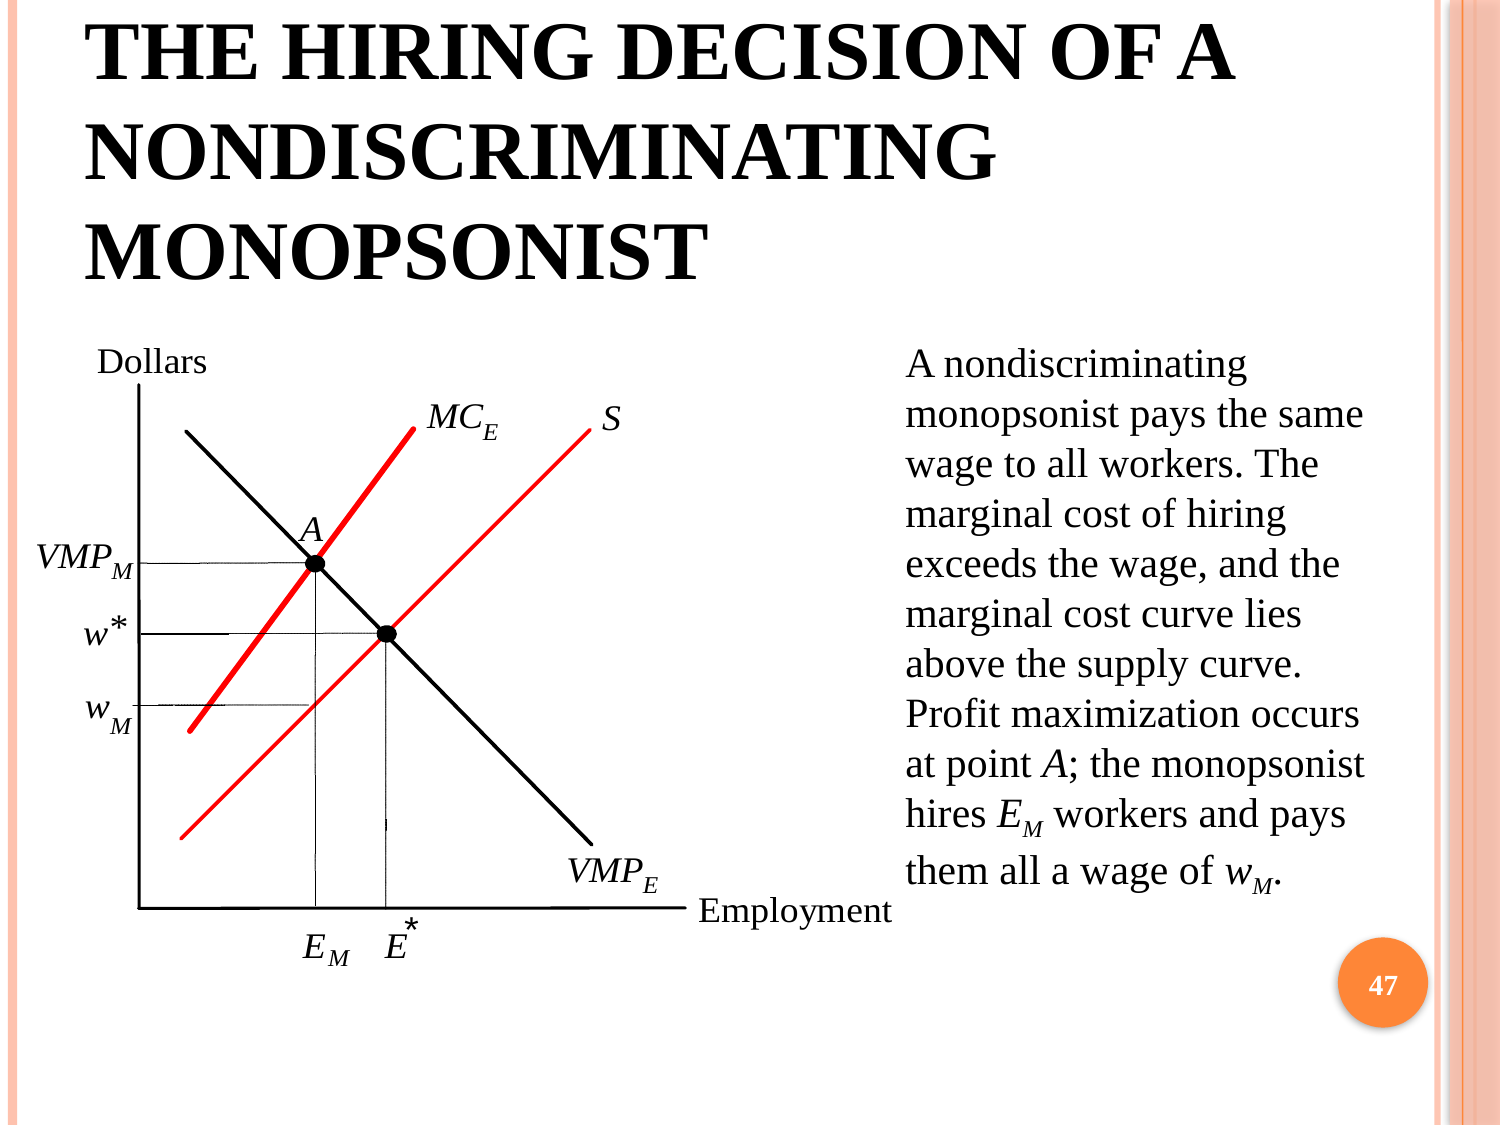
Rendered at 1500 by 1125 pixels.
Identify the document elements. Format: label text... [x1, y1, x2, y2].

slide_number 47 [1333, 940, 1434, 1026]
title The Hiring Decision of a Nondiscriminating Monopsonist [70, 35, 1418, 258]
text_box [34, 339, 911, 973]
text_box A nondiscriminating monopsonist pays the same wage to all workers. The marginal cost of hiring exceeds the wage, and the marginal cost curve lies above the supply curve. Profit maximization occurs at point A; the monopsonist hires EM workers and pays them all a wage of wM. [890, 328, 1407, 907]
